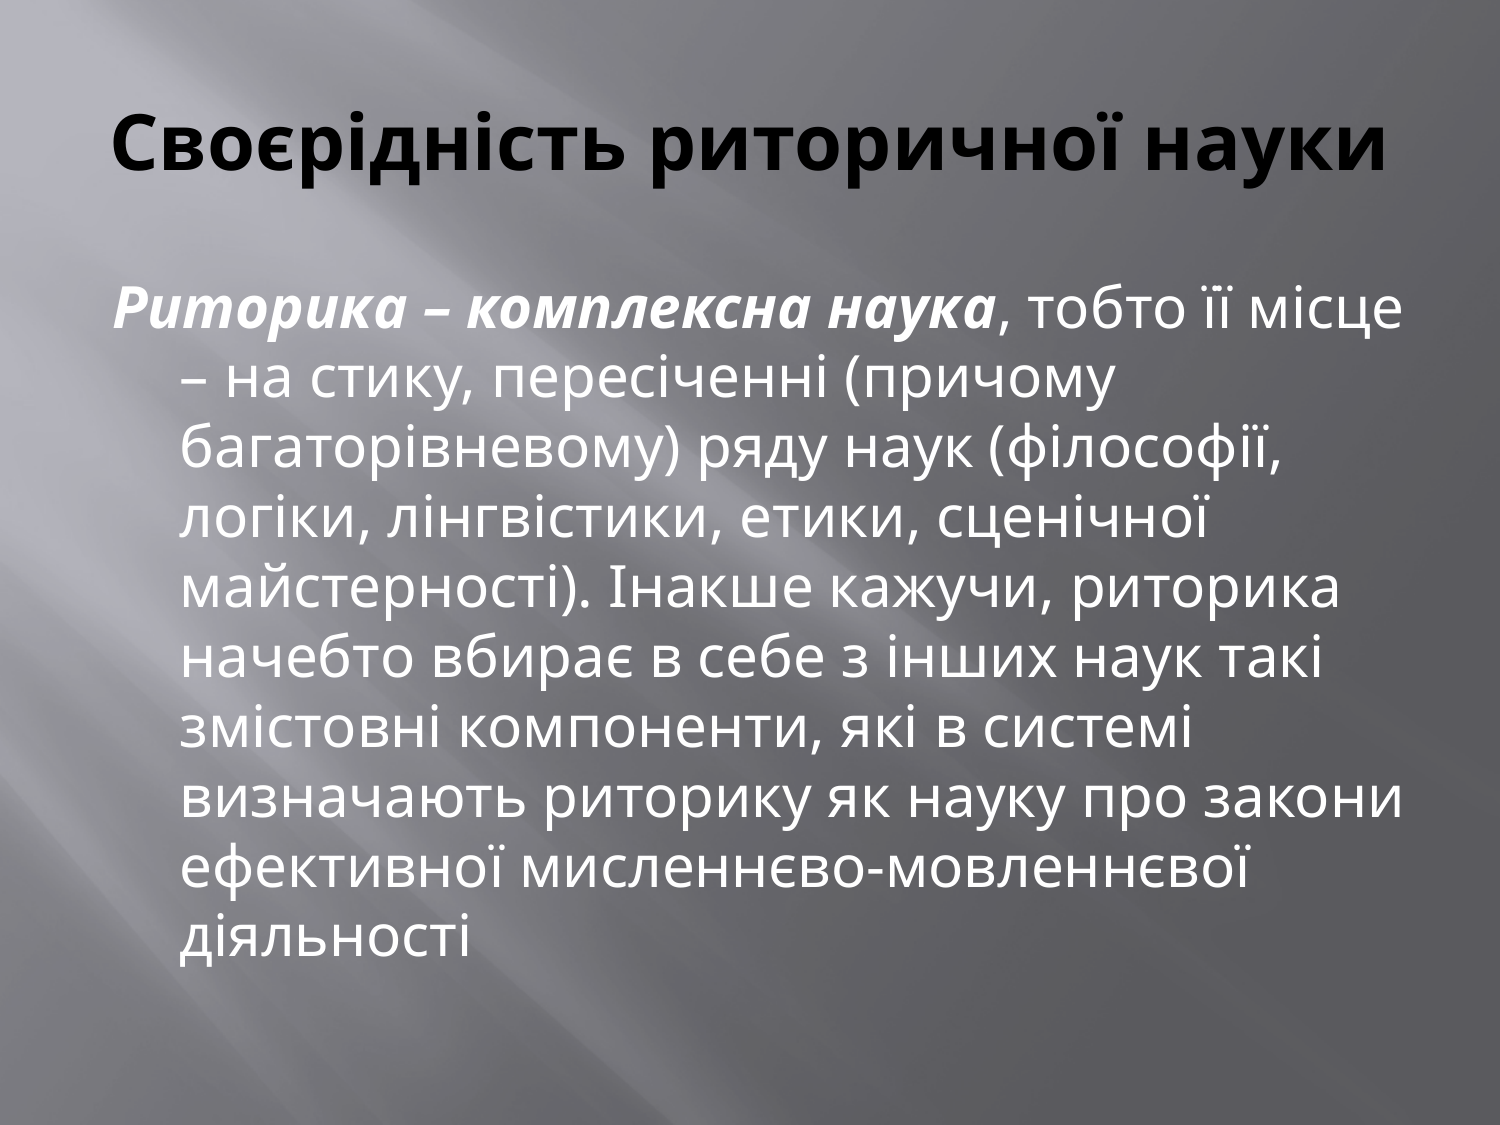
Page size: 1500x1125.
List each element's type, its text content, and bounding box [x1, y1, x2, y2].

list Риторика – комплексна наука, тобто її місце – на стику, пересіченні (причому багаторівневому) ряду наук (філософії, логіки, лінгвістики, етики, сценічної майстерності). Інакше кажучи, риторика начебто вбирає в себе з інших наук такі змістовні компоненти, які в системі визначають риторику як науку про закони ефективної мисленнєво-мовленнєвої діяльності [75, 262, 1425, 1035]
title Своєрідність риторичної науки [75, 45, 1425, 233]
